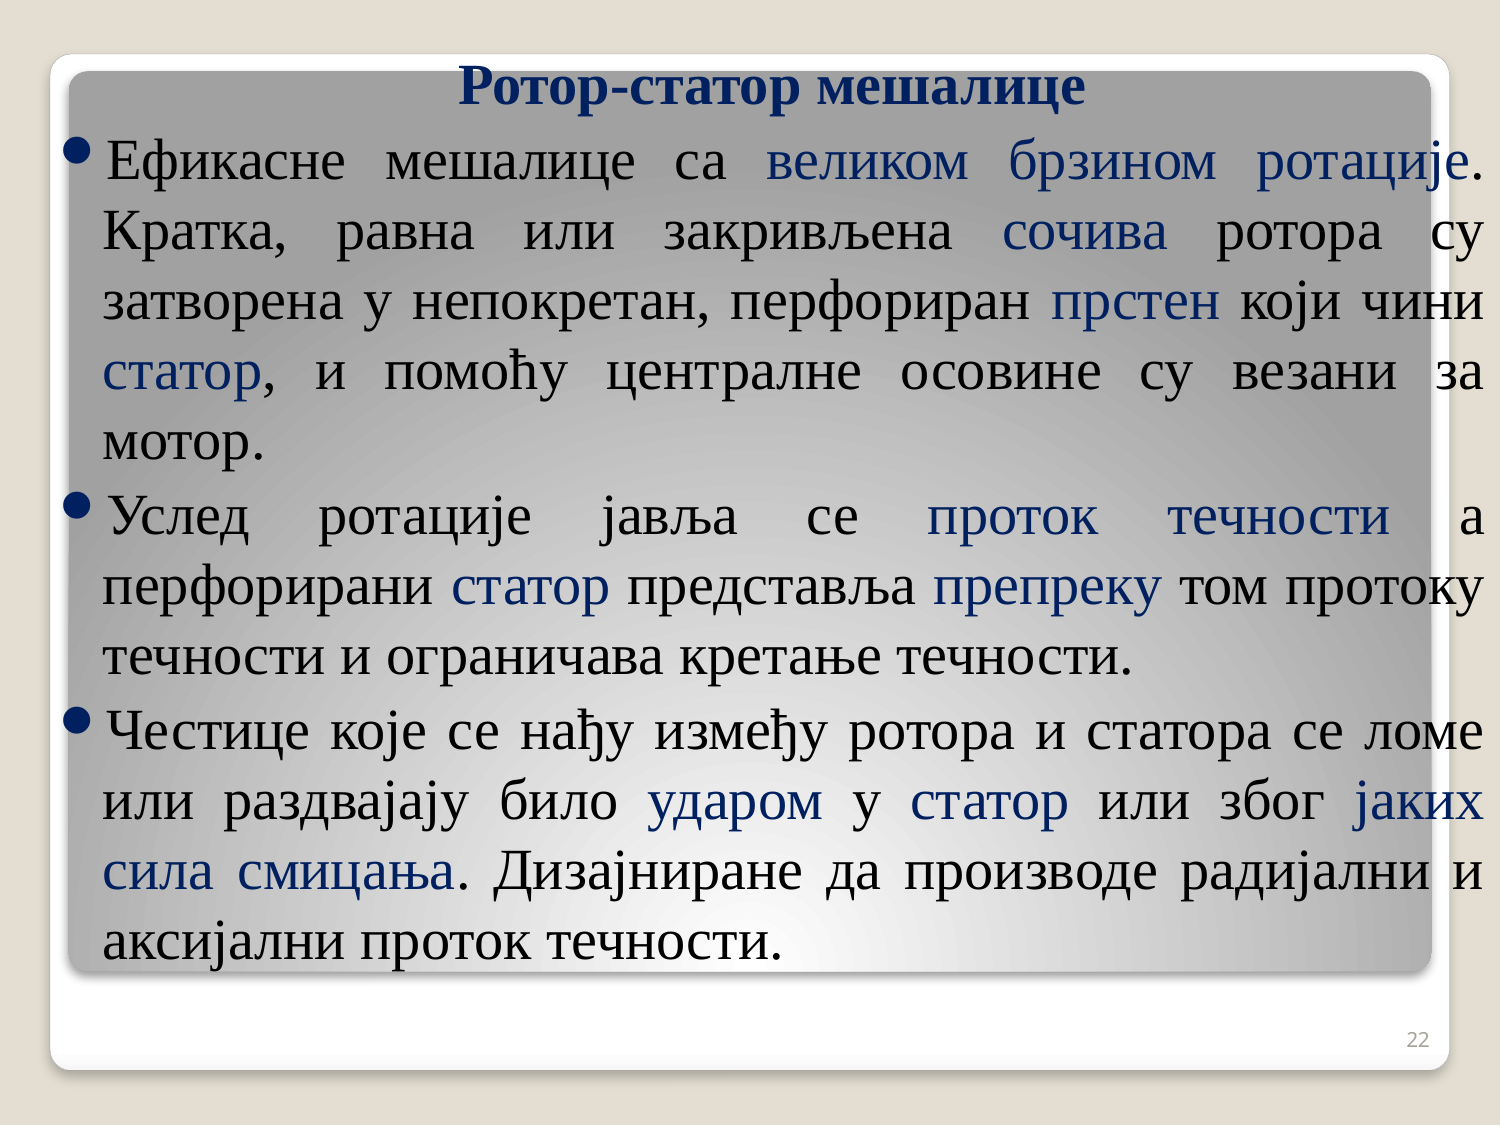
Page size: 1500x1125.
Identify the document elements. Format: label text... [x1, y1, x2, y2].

list Ротор-статор мешалице Ефикасне мешалице са великом брзином ротације. Кратка, равна или закривљена сочива ротора су затворена у непокретан, перфориран прстен који чини статор, и помоћу централне осовине су везани за мотор. Услед ротације јавља се проток течности а перфорирани статор представља препреку том протоку течности и ограничава кретање течности. Честице које се нађу између ротора и статора се ломе или раздвајају било ударом у статор или због јаких сила смицања. Дизајниране да производе радијални и аксијални проток течности. [29, 30, 1500, 1125]
slide_number 22 [1369, 1002, 1445, 1063]
